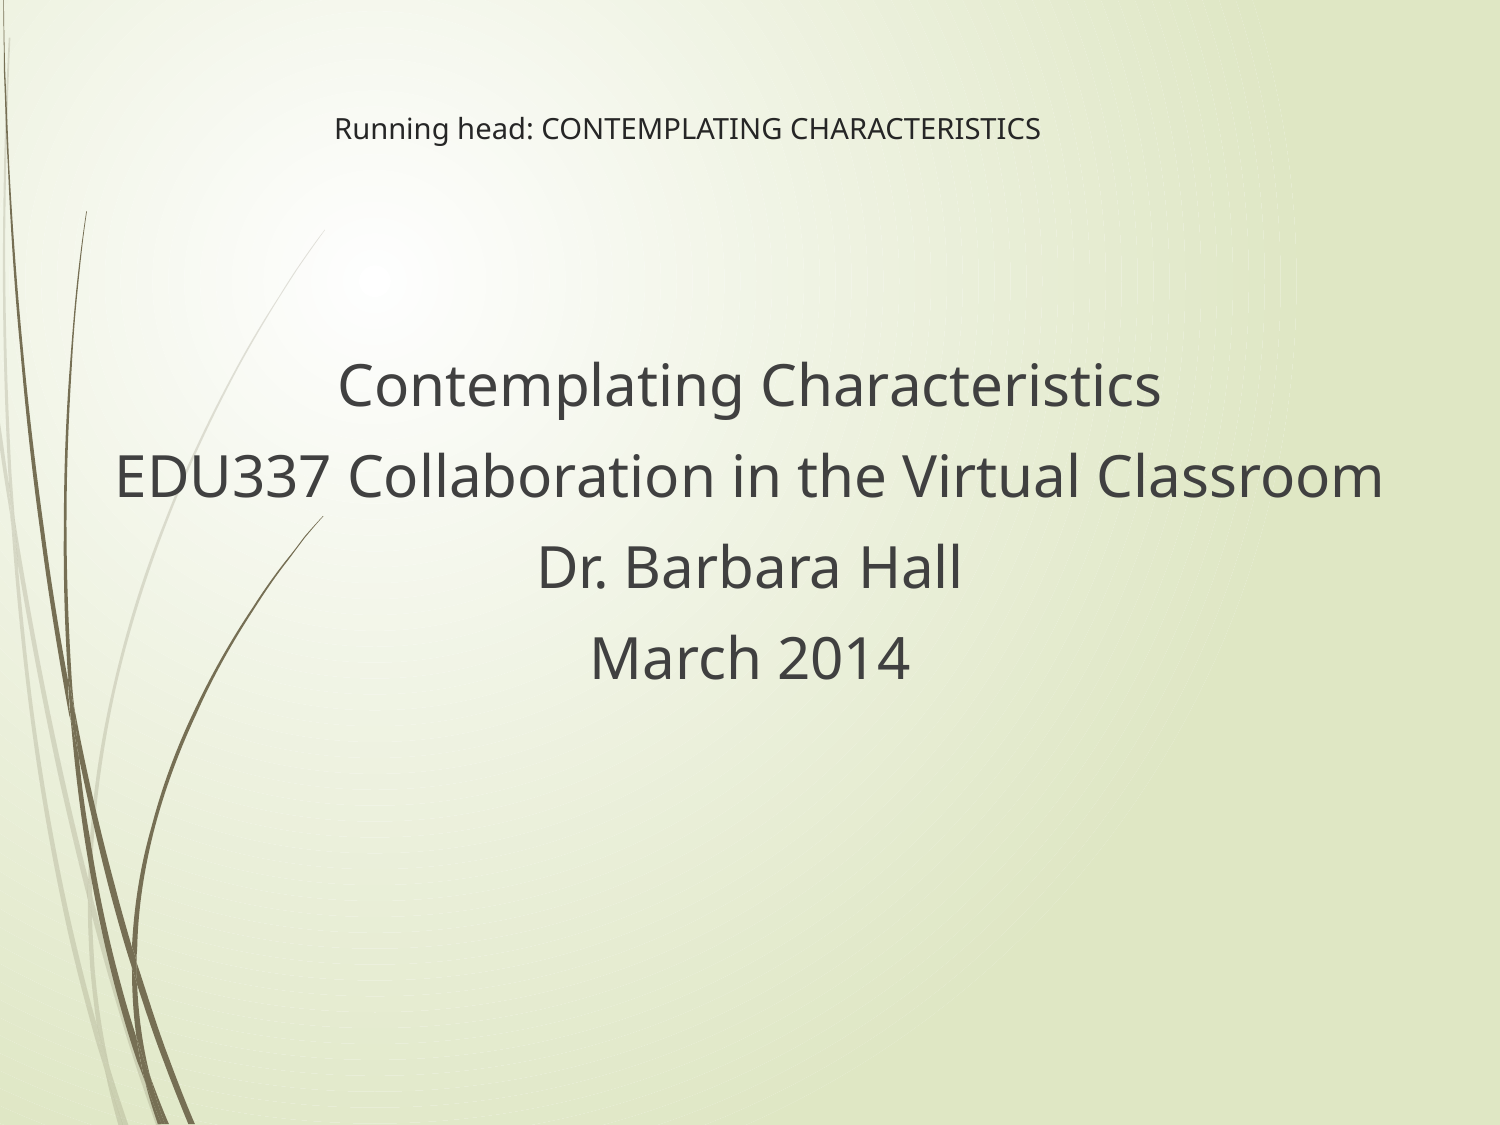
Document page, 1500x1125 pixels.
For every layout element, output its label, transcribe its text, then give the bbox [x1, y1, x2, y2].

title Running head: CONTEMPLATING CHARACTERISTICS [319, 102, 1400, 299]
list Contemplating Characteristics EDU337 Collaboration in the Virtual Classroom Dr. Barbara Hall March 2014 [75, 299, 1425, 1005]
